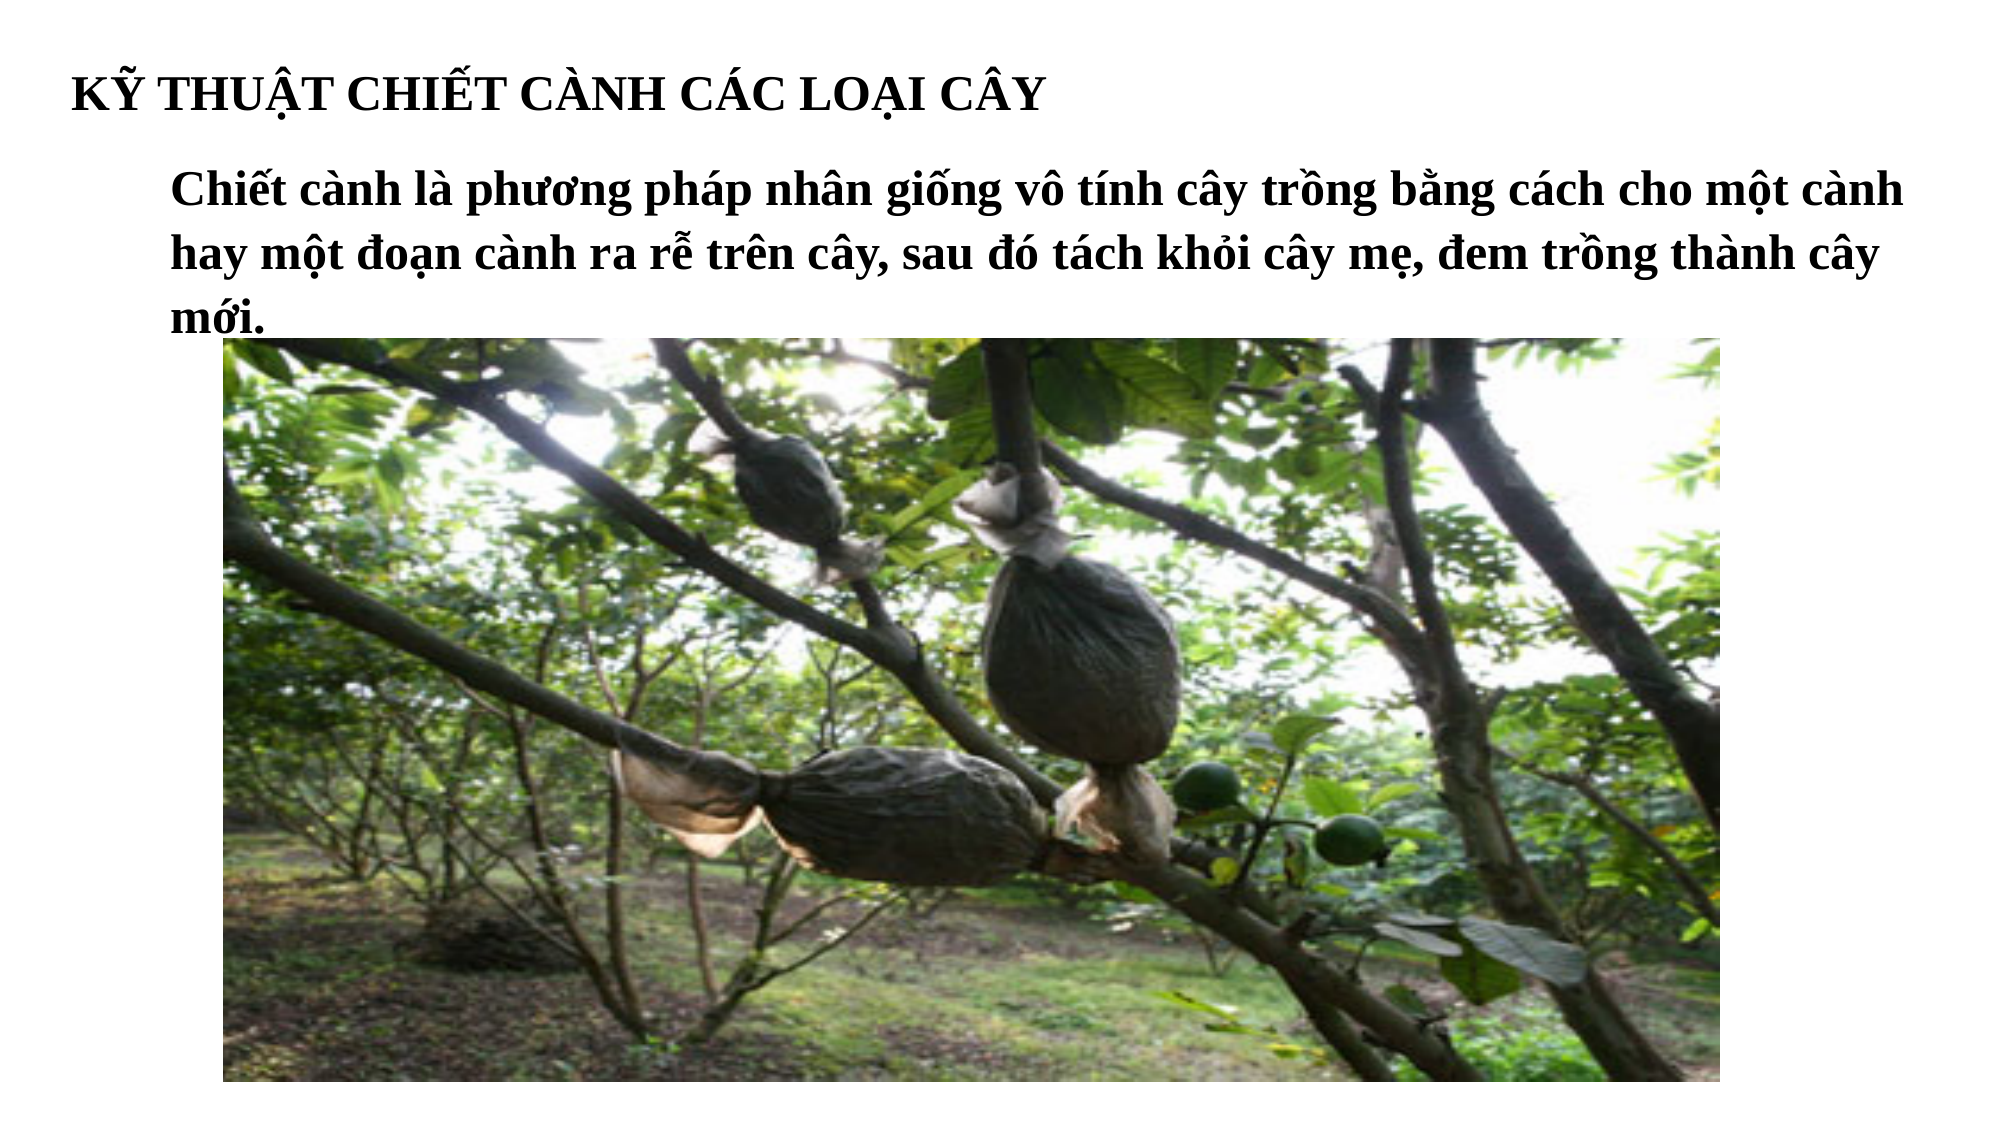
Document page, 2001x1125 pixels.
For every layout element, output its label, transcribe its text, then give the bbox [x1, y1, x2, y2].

text_box Chiết cành là phương pháp nhân giống vô tính cây trồng bằng cách cho một cành hay một đoạn cành ra rễ trên cây, sau đó tách khỏi cây mẹ, đem trồng thành cây mới. [155, 143, 1927, 352]
text_box KỸ THUẬT CHIẾT CÀNH CÁC LOẠI CÂY [56, 48, 1063, 128]
picture [223, 338, 1720, 1082]
